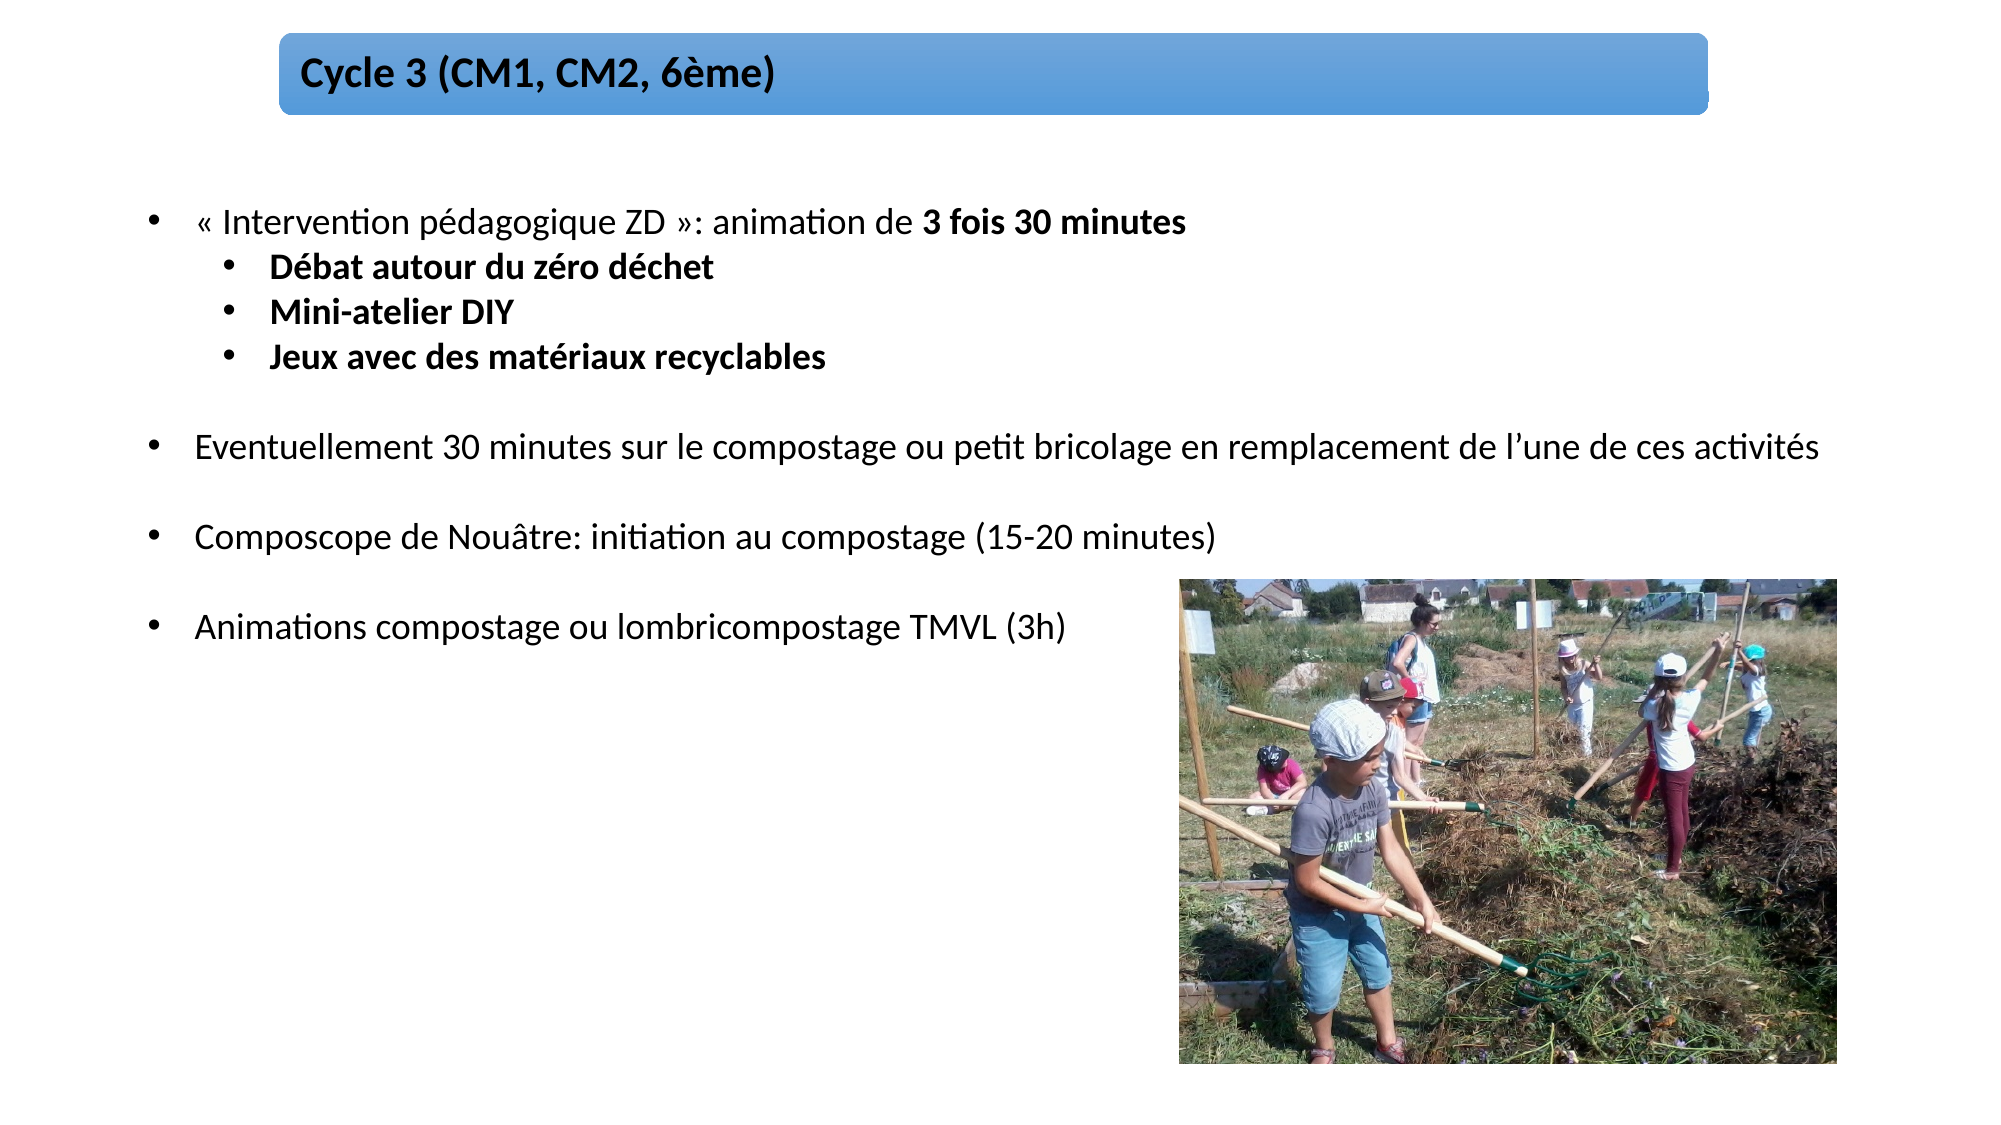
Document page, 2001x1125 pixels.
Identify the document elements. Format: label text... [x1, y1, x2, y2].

text_box « Intervention pédagogique ZD »: animation de 3 fois 30 minutes Débat autour du zéro déchet Mini-atelier DIY Jeux avec des matériaux recyclables Eventuellement 30 minutes sur le compostage ou petit bricolage en remplacement de l’une de ces activités Composcope de Nouâtre: initiation au compostage (15-20 minutes) Animations compostage ou lombricompostage TMVL (3h) [132, 189, 1914, 655]
picture [1179, 579, 1837, 1064]
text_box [279, 30, 1709, 117]
